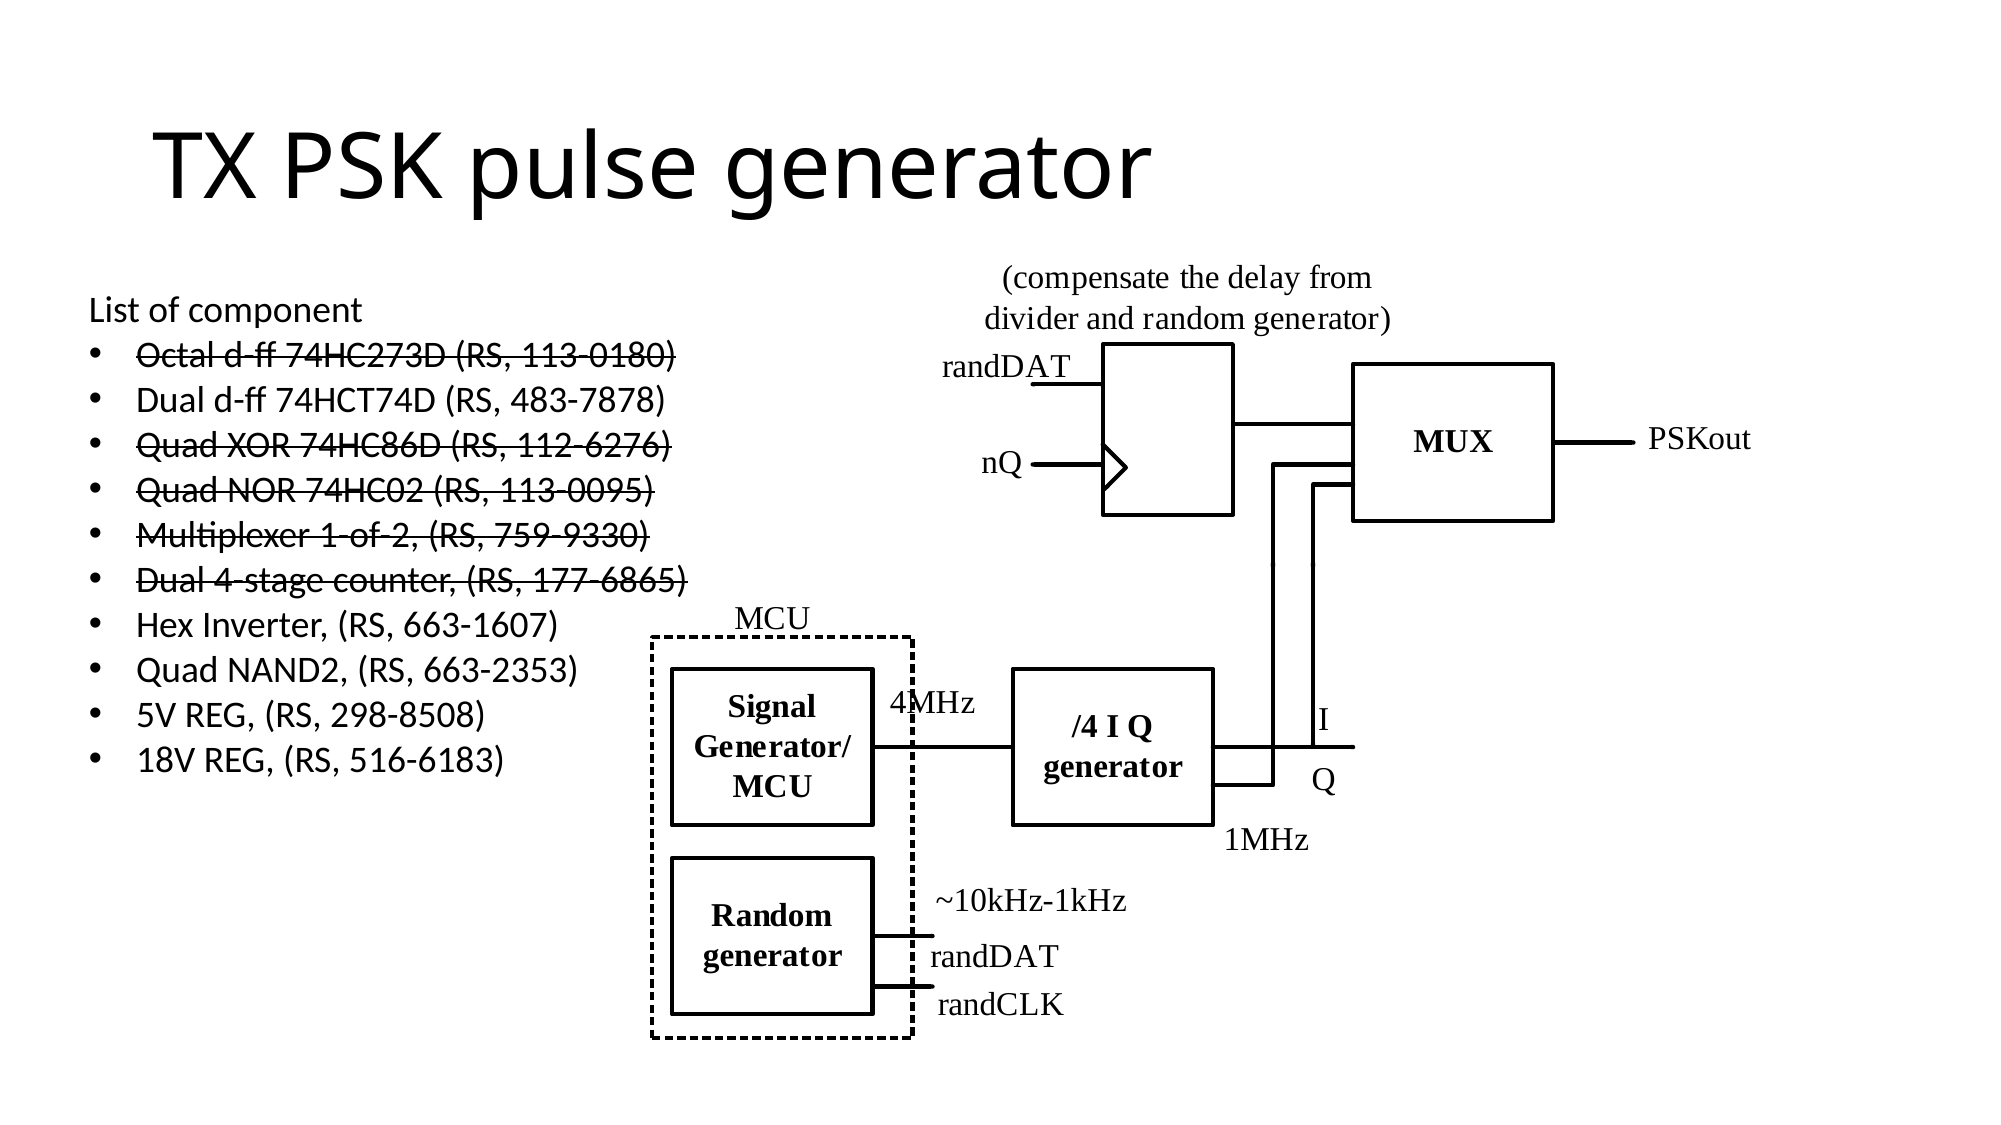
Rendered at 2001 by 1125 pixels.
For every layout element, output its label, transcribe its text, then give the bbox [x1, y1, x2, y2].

picture [646, 247, 1770, 1040]
title TX PSK pulse generator [137, 59, 1863, 278]
text_box List of component Octal d-ff 74HC273D (RS, 113-0180) Dual d-ff 74HCT74D (RS, 483-7878) Quad XOR 74HC86D (RS, 112-6276) Quad NOR 74HC02 (RS, 113-0095) Multiplexer 1-of-2, (RS, 759-9330) Dual 4-stage counter, (RS, 177-6865) Hex Inverter, (RS, 663-1607) Quad NAND2, (RS, 663-2353) 5V REG, (RS, 298-8508) 18V REG, (RS, 516-6183) [74, 277, 646, 787]
